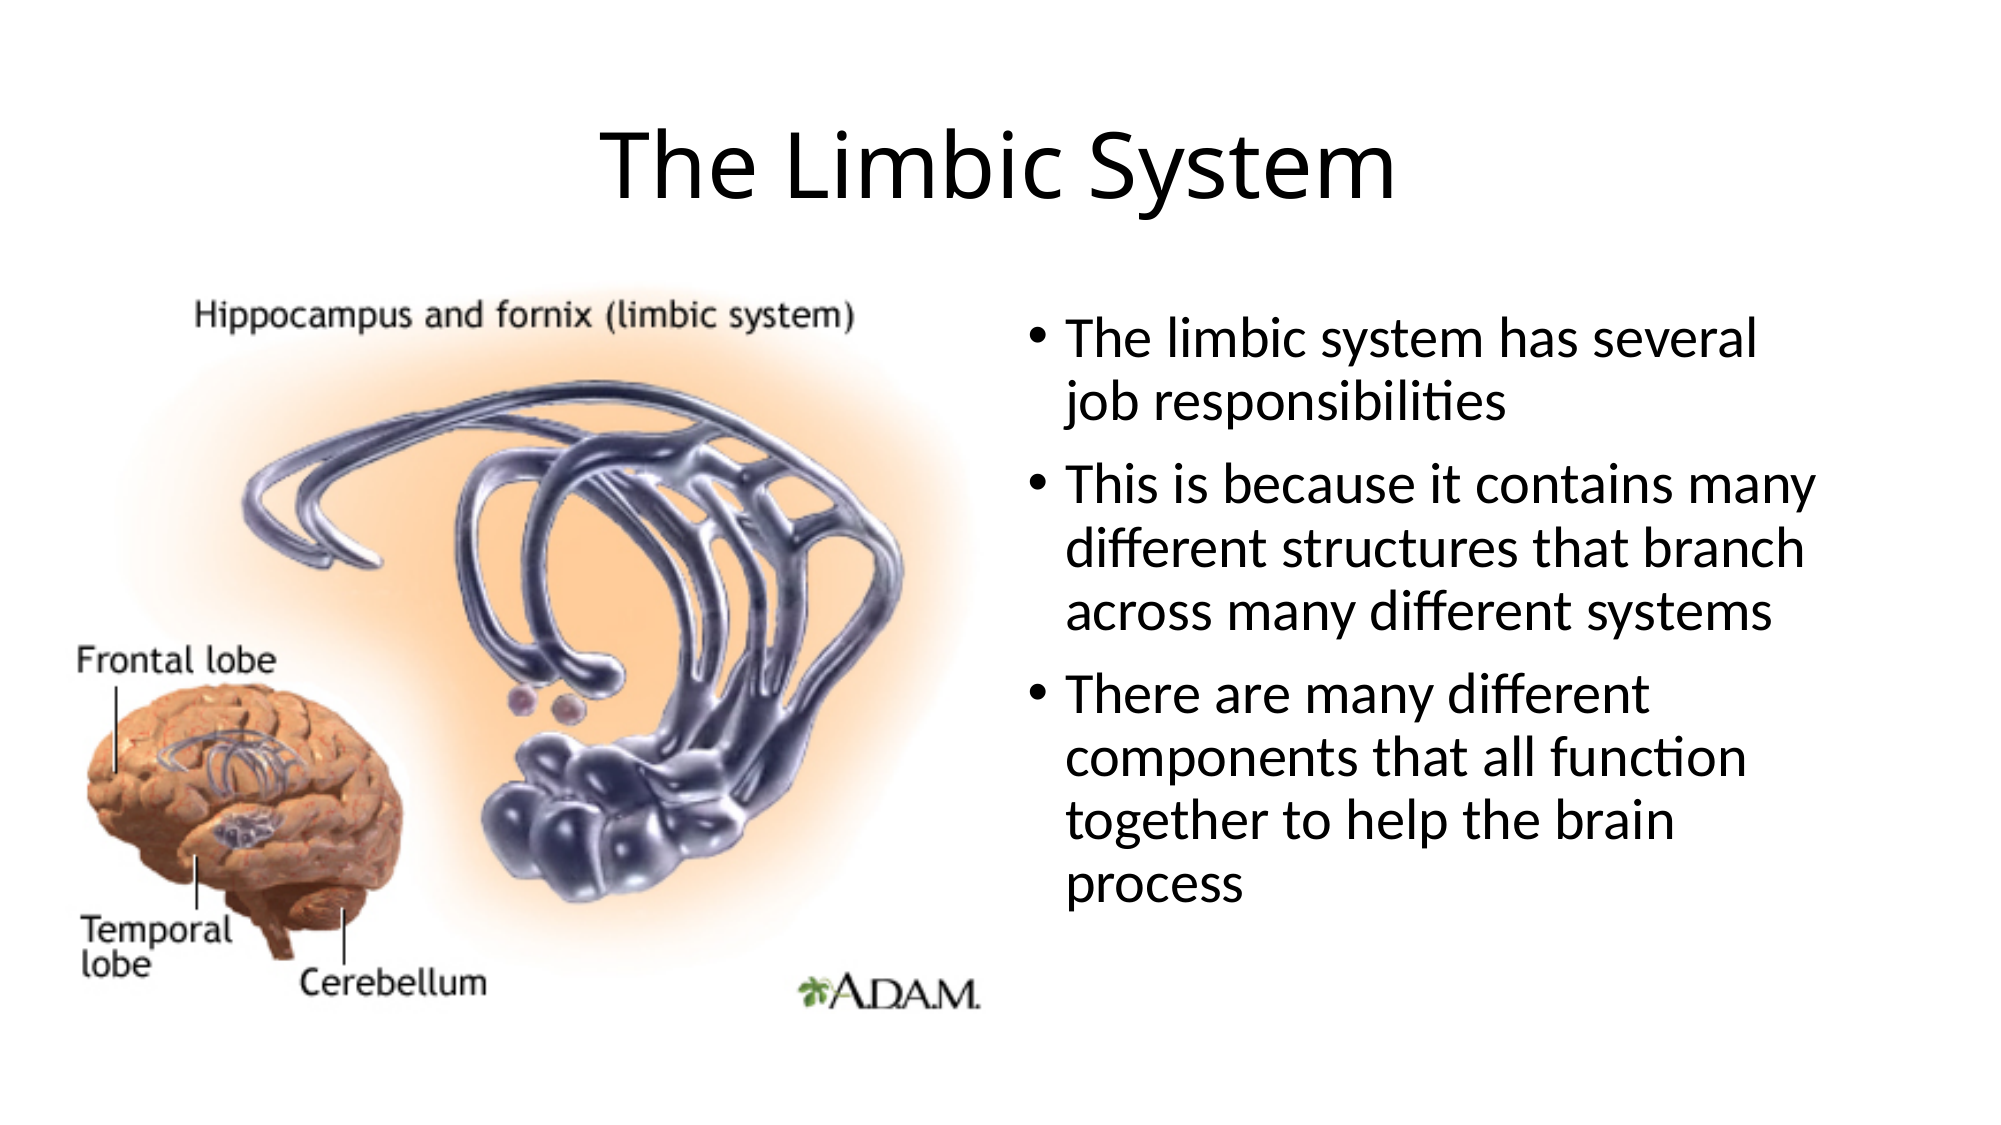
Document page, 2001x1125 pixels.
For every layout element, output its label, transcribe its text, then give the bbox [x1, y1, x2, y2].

list The limbic system has several job responsibilities This is because it contains many different structures that branch across many different systems There are many different components that all function together to help the brain process [1012, 299, 1863, 1014]
picture [65, 277, 986, 1014]
title The Limbic System [137, 59, 1863, 278]
